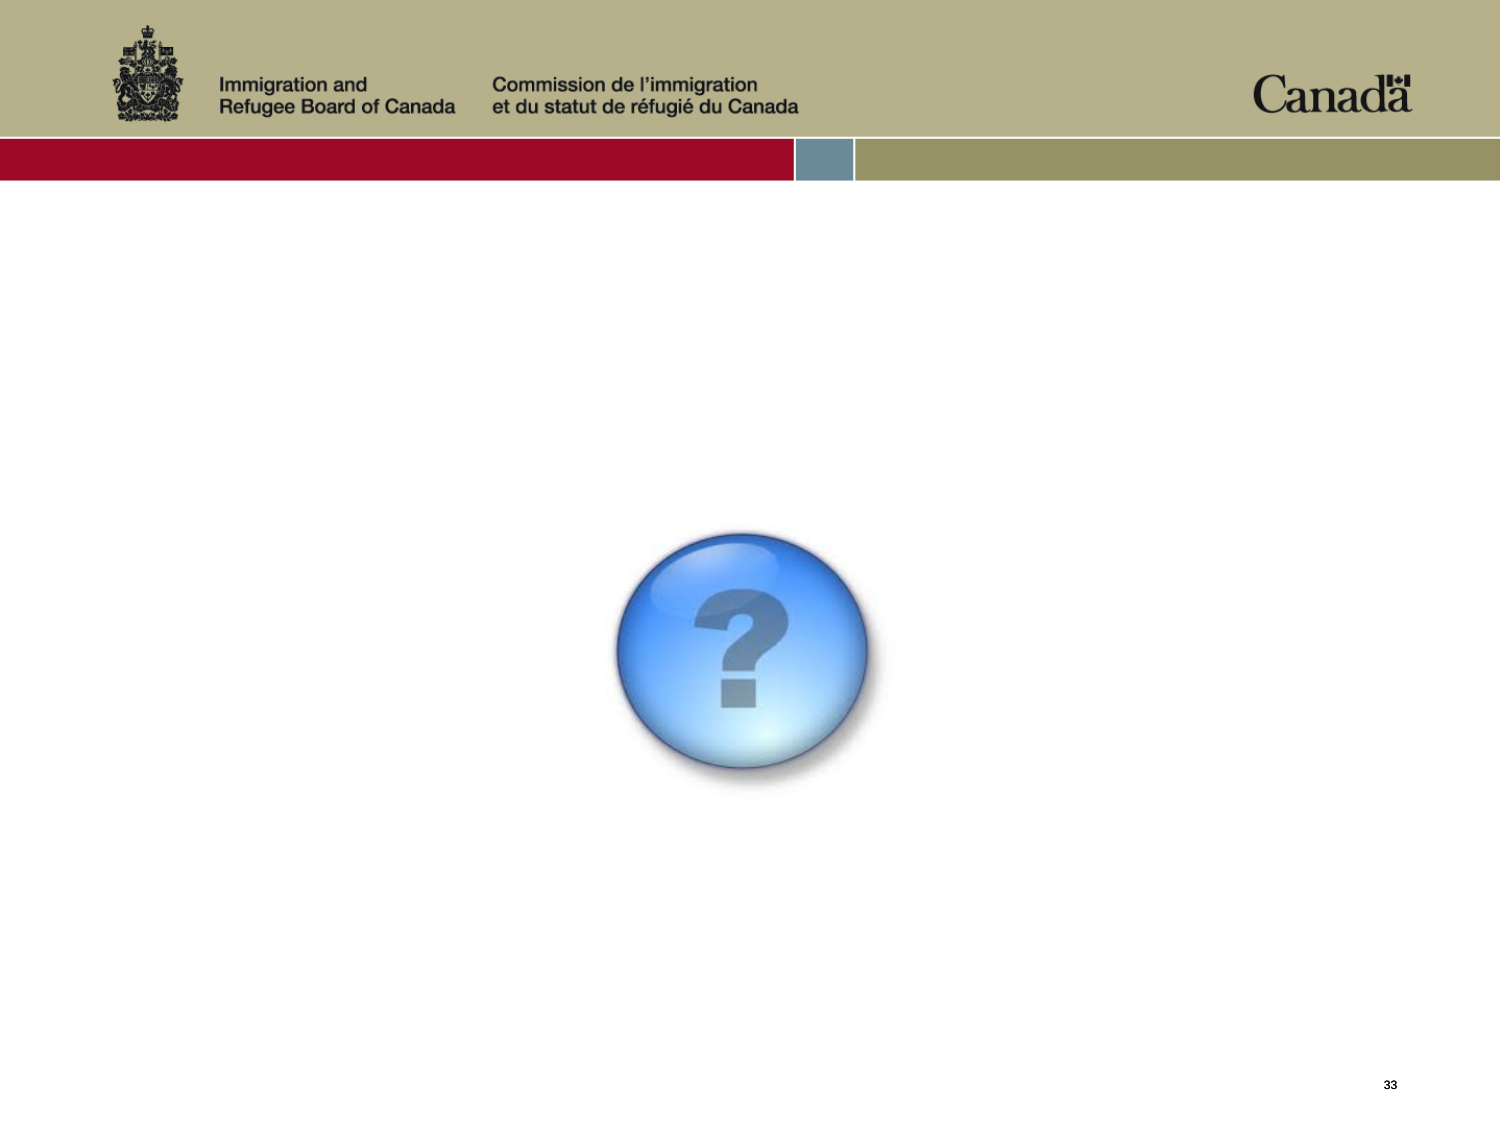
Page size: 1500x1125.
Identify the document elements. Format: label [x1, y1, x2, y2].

text_box [1099, 1024, 1413, 1100]
list [584, 503, 901, 800]
picture [0, 0, 1500, 1125]
